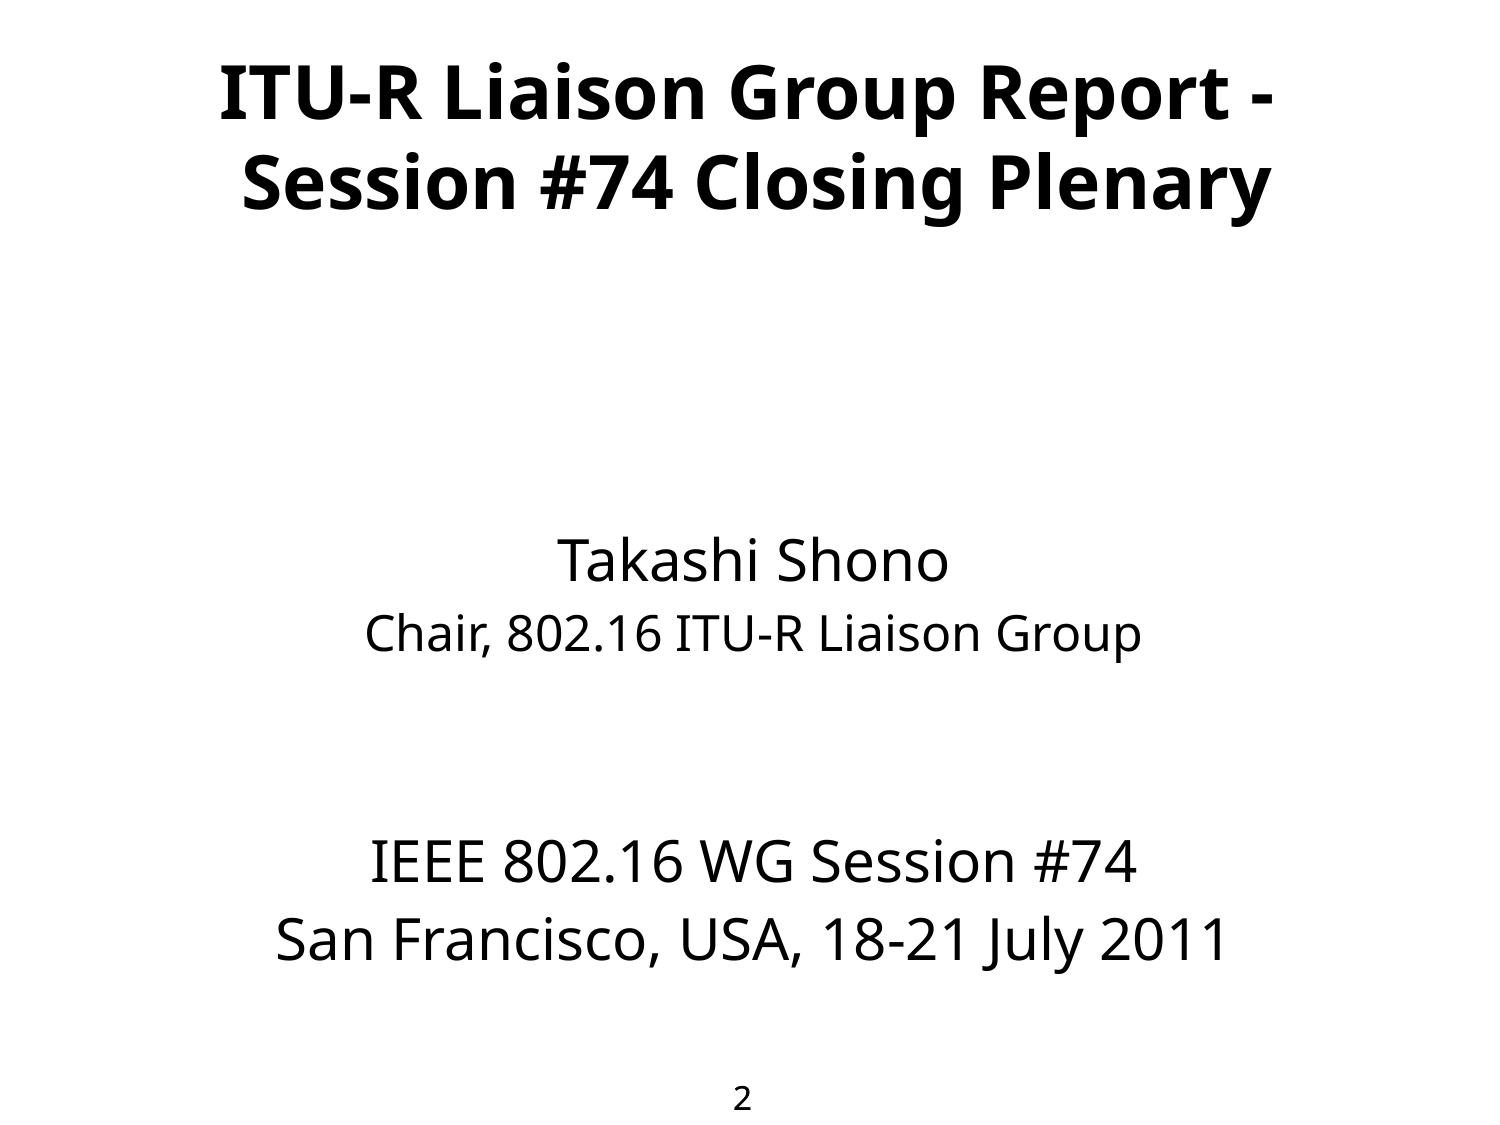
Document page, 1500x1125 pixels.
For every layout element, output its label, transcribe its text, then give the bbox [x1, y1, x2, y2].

title ITU-R Liaison Group Report - Session #74 Closing Plenary [75, 36, 1425, 206]
list Takashi Shono Chair, 802.16 ITU-R Liaison Group IEEE 802.16 WG Session #74 San Francisco, USA, 18-21 July 2011 [75, 206, 1425, 1069]
